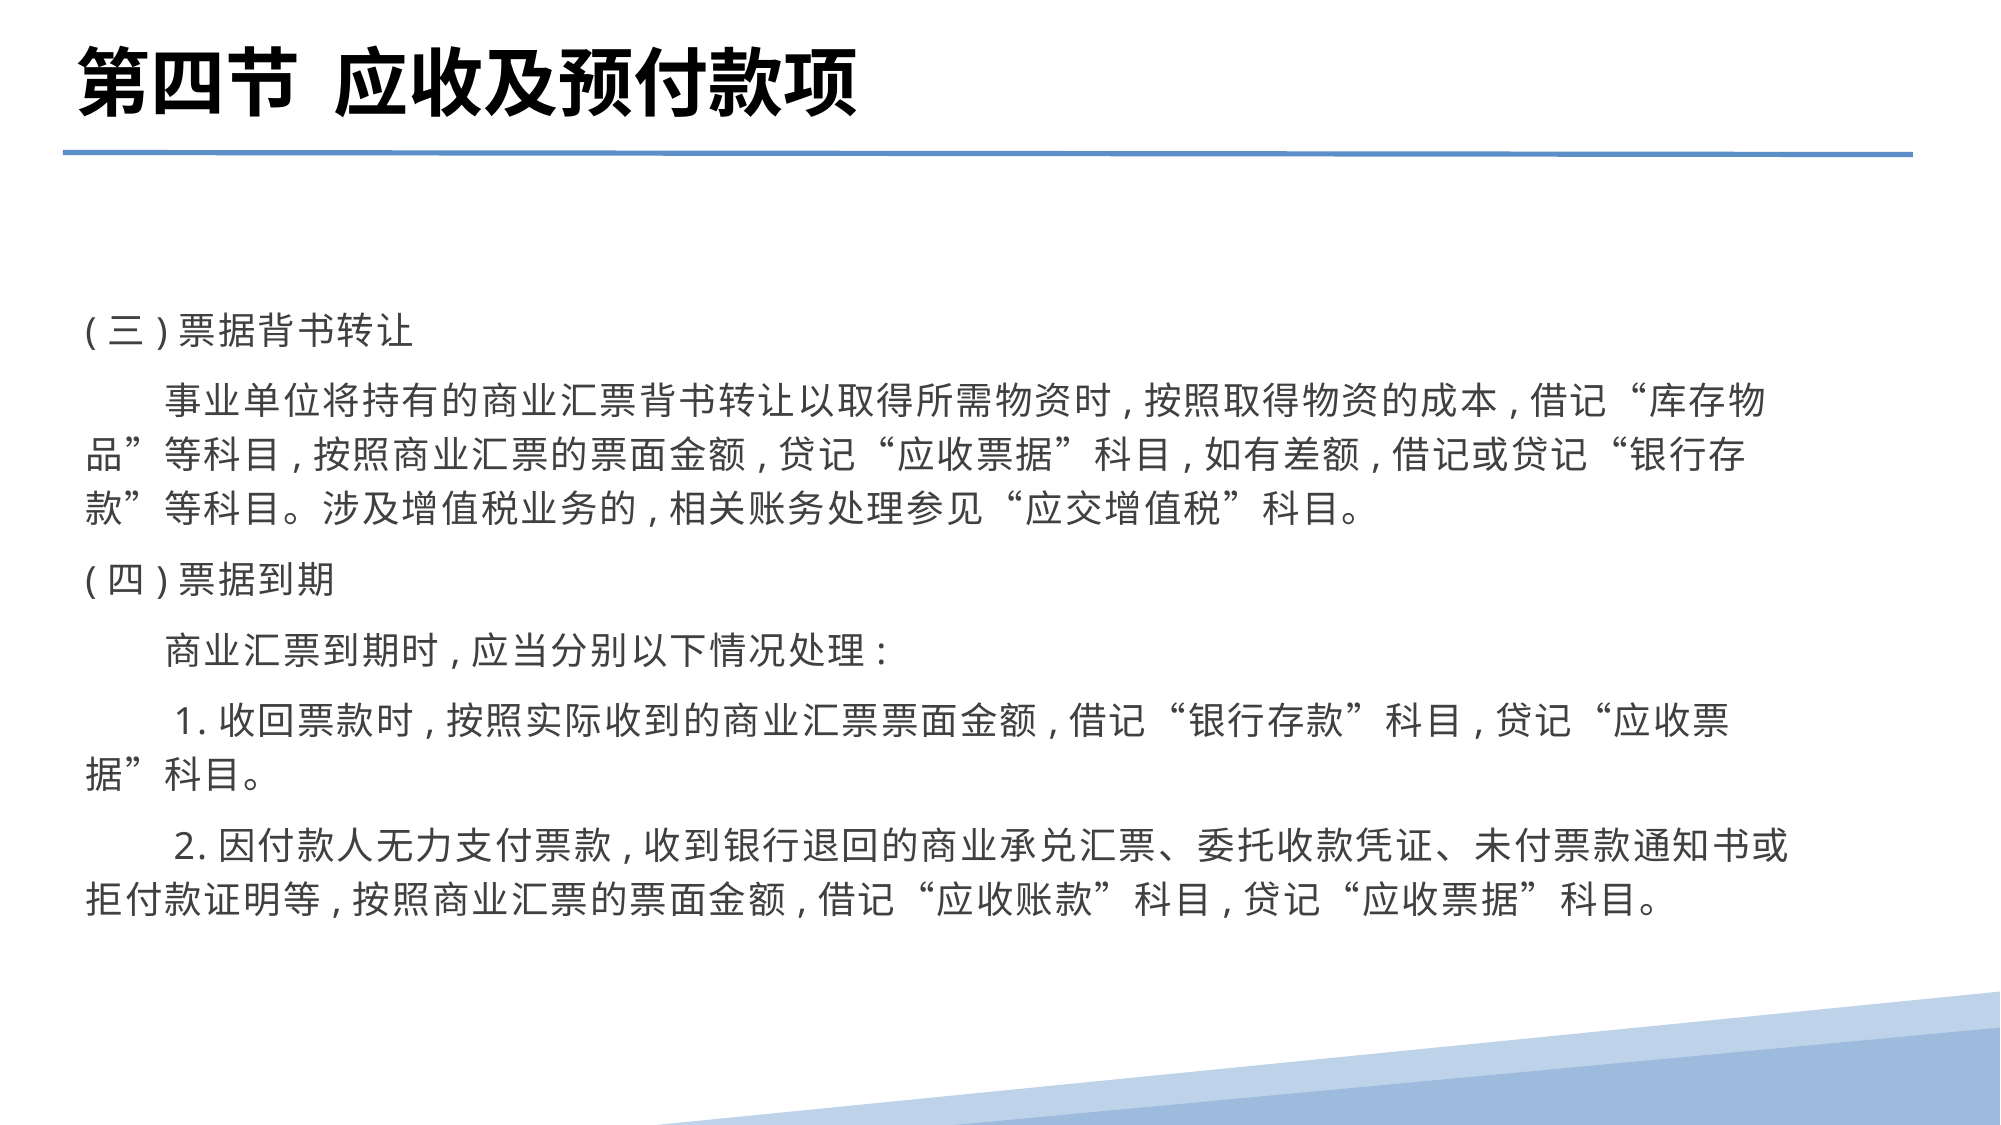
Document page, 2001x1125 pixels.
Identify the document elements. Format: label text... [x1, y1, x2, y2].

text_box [656, 991, 2000, 1125]
text_box 第四节 应收及预付款项 [75, 24, 1925, 125]
text_box (三)票据背书转让 事业单位将持有的商业汇票背书转让以取得所需物资时,按照取得物资的成本,借记“库存物品”等科目,按照商业汇票的票面金额,贷记“应收票据”科目,如有差额,借记或贷记“银行存款”等科目。涉及增值税业务的,相关账务处理参见“应交增值税”科目。 (四)票据到期 商业汇票到期时,应当分别以下情况处理: 1.收回票款时,按照实际收到的商业汇票票面金额,借记“银行存款”科目,贷记“应收票据”科目。 2.因付款人无力支付票款,收到银行退回的商业承兑汇票、委托收款凭证、未付票款通知书或拒付款证明等,按照商业汇票的票面金额,借记“应收账款”科目,贷记“应收票据”科目。 [75, 226, 1820, 992]
